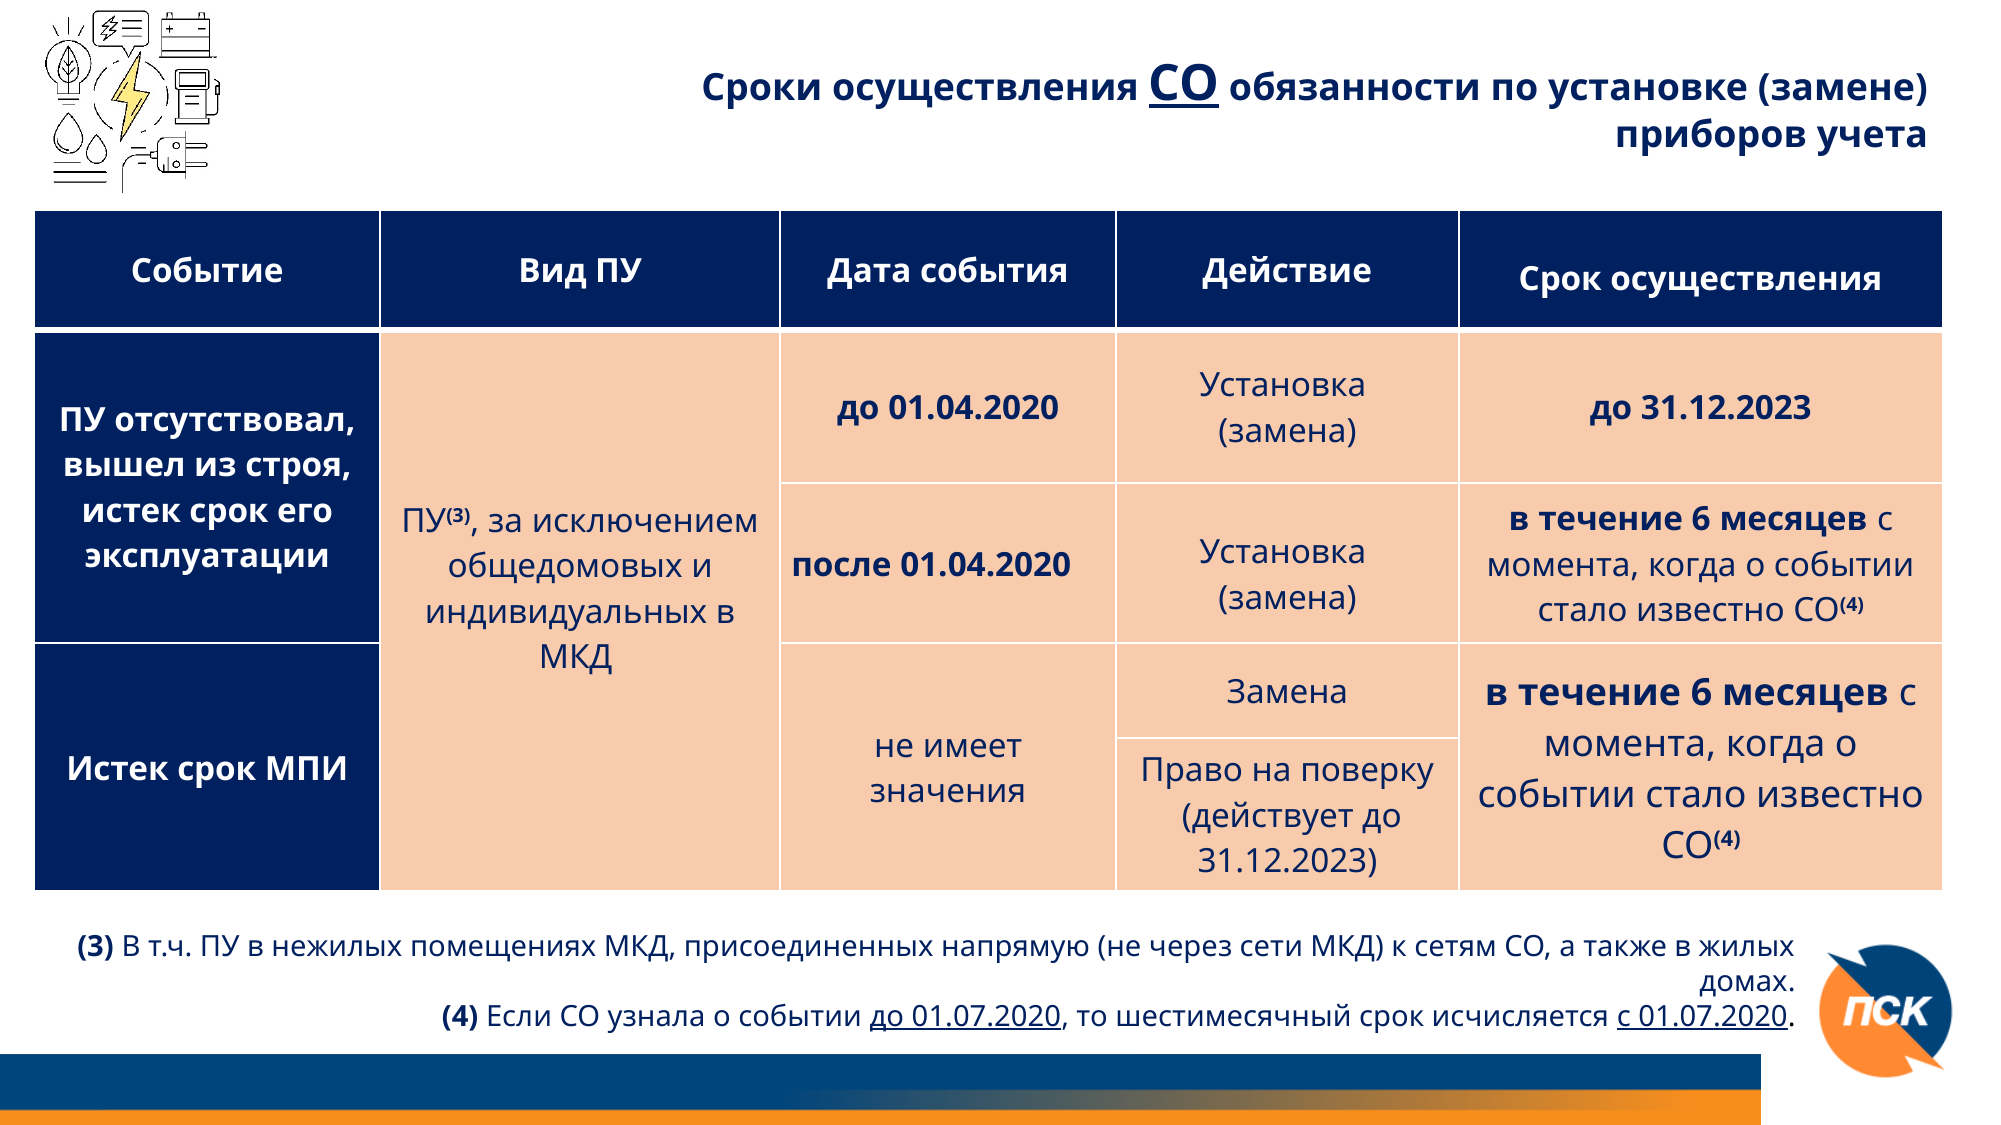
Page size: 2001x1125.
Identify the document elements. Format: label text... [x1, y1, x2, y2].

picture [0, 1054, 1761, 1125]
table_cell не имеет значения [781, 644, 1115, 890]
table_cell в течение 6 месяцев с момента, когда о событии стало известно СО(4) [1460, 644, 1942, 890]
table_header Срок осуществления [1460, 211, 1942, 327]
picture [34, 0, 227, 193]
picture [1772, 897, 2000, 1125]
table_cell Установка (замена) [1117, 333, 1458, 482]
table_cell ПУ(3), за исключением общедомовых и индивидуальных в МКД [381, 333, 779, 890]
text_box Сроки осуществления СО обязанности по установке (замене) приборов учета [610, 42, 1944, 163]
text_box (3) В т.ч. ПУ в нежилых помещениях МКД, присоединенных напрямую (не через сети МКД) к сетям СО, а также в жилых домах. (4) Если СО узнала о событии до 01.07.2020, то шестимесячный срок исчисляется с 01.07.2020. [15, 919, 1772, 1040]
table_header Вид ПУ [381, 211, 779, 327]
table_cell в течение 6 месяцев с момента, когда о событии стало известно СО(4) [1460, 484, 1942, 642]
table_header Действие [1117, 211, 1458, 327]
table_cell ПУ отсутствовал, вышел из строя, истек срок его эксплуатации [35, 333, 379, 642]
table_header Событие [35, 211, 379, 327]
table_cell Замена [1117, 644, 1458, 737]
table_cell до 31.12.2023 [1460, 333, 1942, 482]
table_cell Истек срок МПИ [35, 644, 379, 890]
table_cell Право на поверку (действует до 31.12.2023) [1117, 739, 1458, 890]
table_cell Установка (замена) [1117, 484, 1458, 642]
table_cell до 01.04.2020 [781, 333, 1115, 482]
table_cell после 01.04.2020 [781, 484, 1115, 642]
table_header Дата события [781, 211, 1115, 327]
